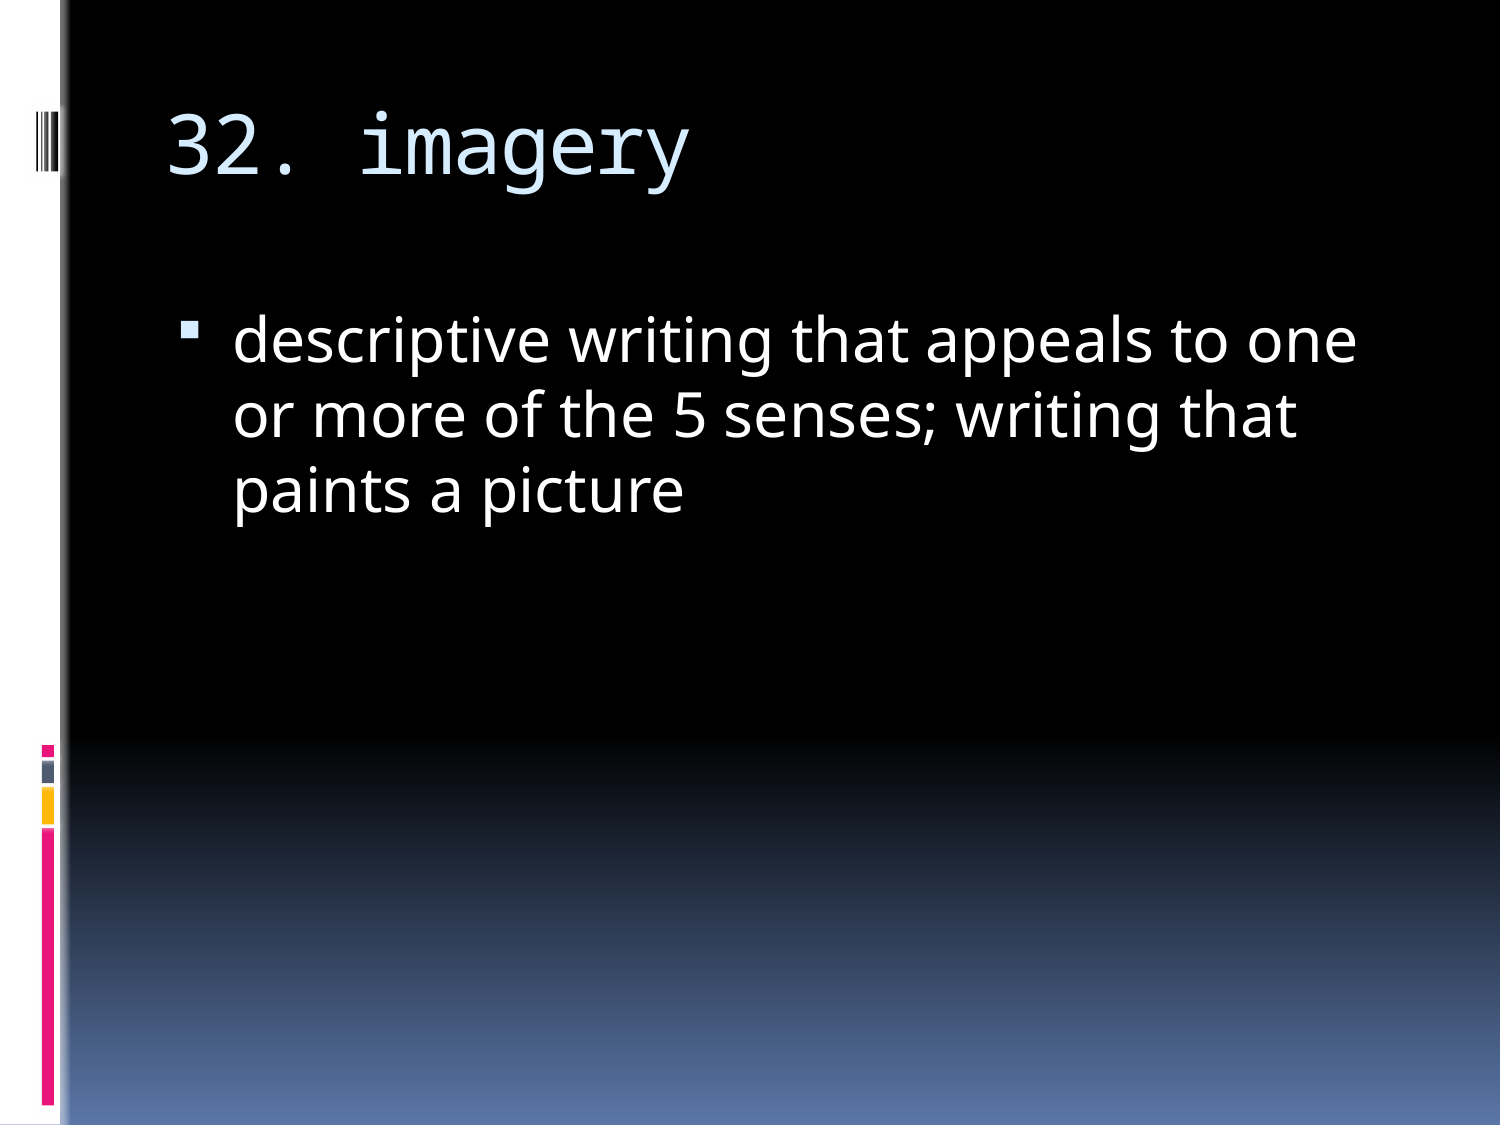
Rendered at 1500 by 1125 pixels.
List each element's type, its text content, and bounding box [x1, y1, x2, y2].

list descriptive writing that appeals to one or more of the 5 senses; writing that paints a picture [150, 292, 1425, 1043]
title 32. imagery [150, 83, 1425, 234]
